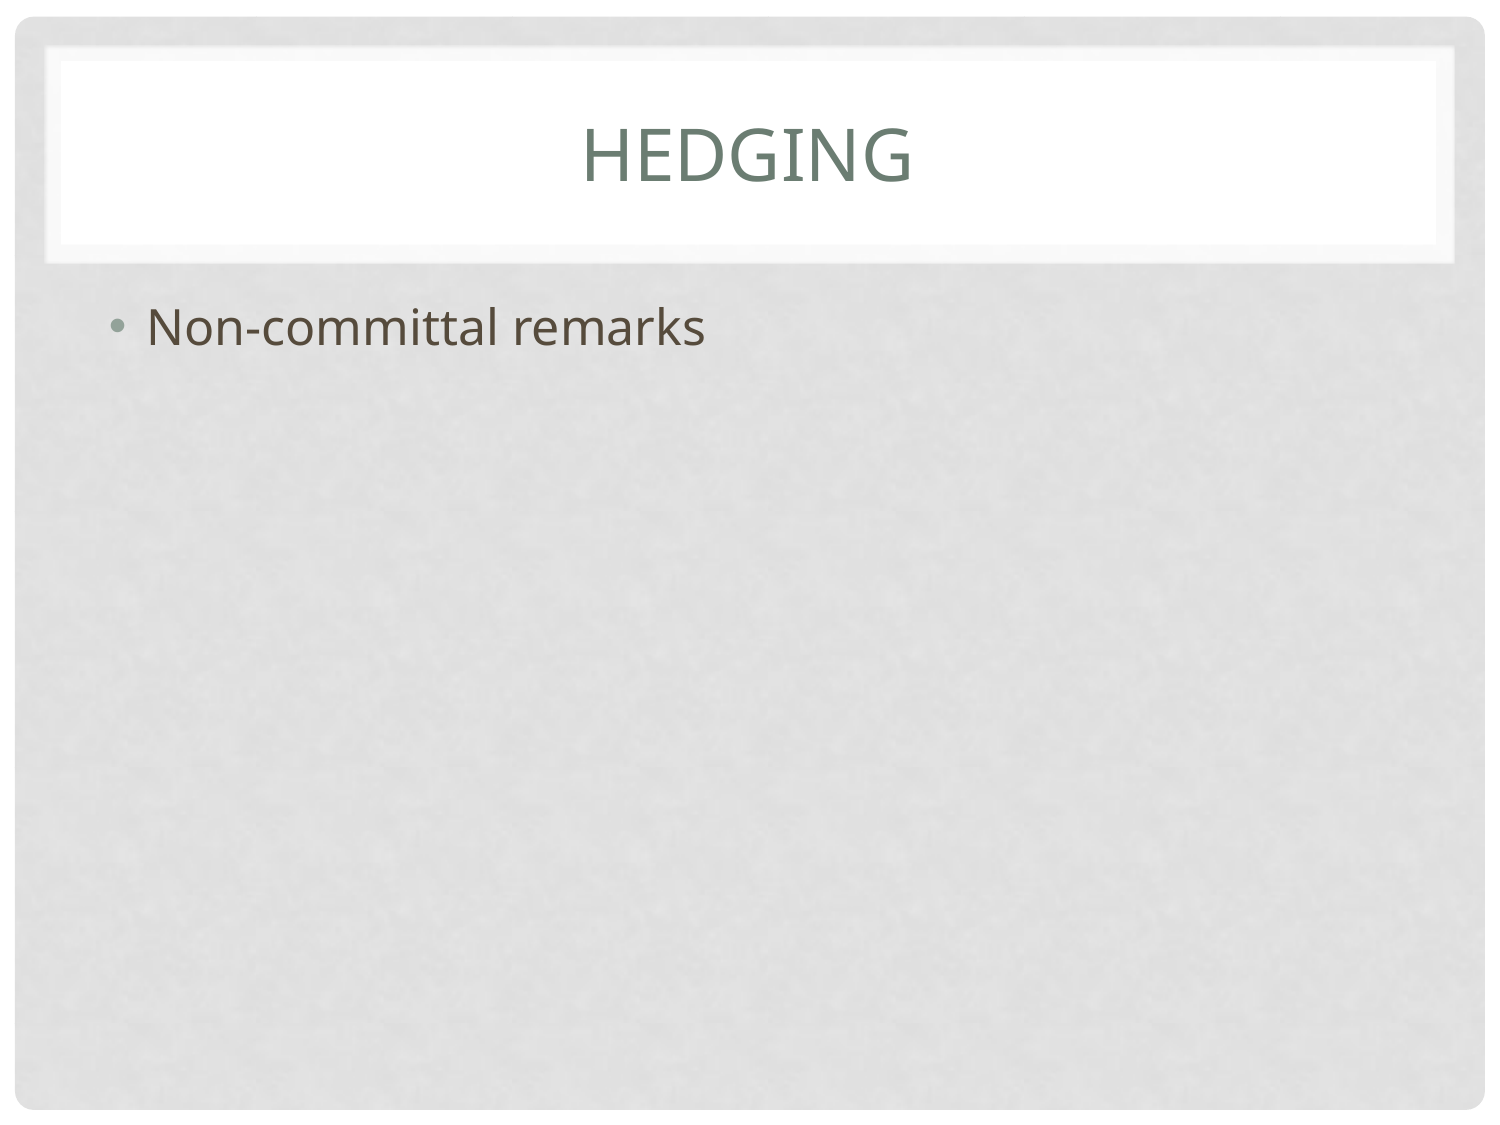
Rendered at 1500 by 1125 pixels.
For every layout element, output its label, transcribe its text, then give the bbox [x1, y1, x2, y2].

title hedging [69, 66, 1425, 238]
list Non-committal remarks [75, 287, 1425, 1005]
